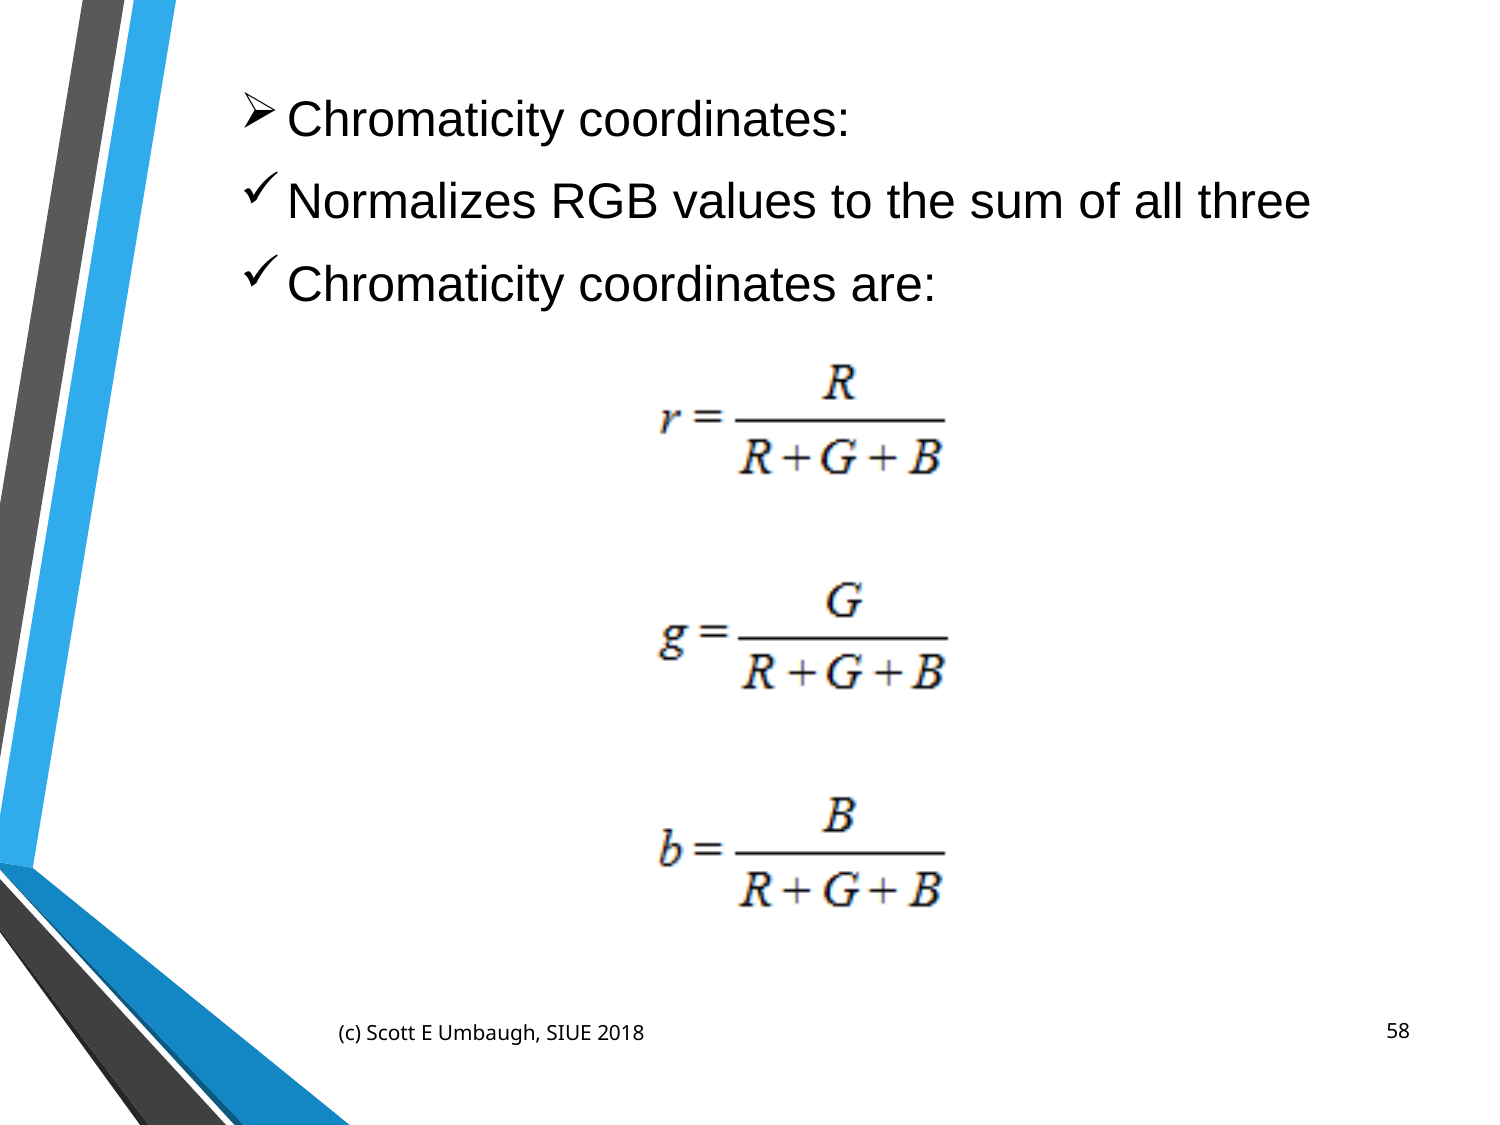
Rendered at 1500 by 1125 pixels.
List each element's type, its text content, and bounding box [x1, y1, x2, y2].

list Chromaticity coordinates: Normalizes RGB values to the sum of all three Chromaticity coordinates are: [225, 55, 1438, 343]
slide_number 58 [1354, 1001, 1425, 1062]
footer (c) Scott E Umbaugh, SIUE 2018 [323, 1001, 1196, 1062]
picture [624, 336, 1038, 957]
